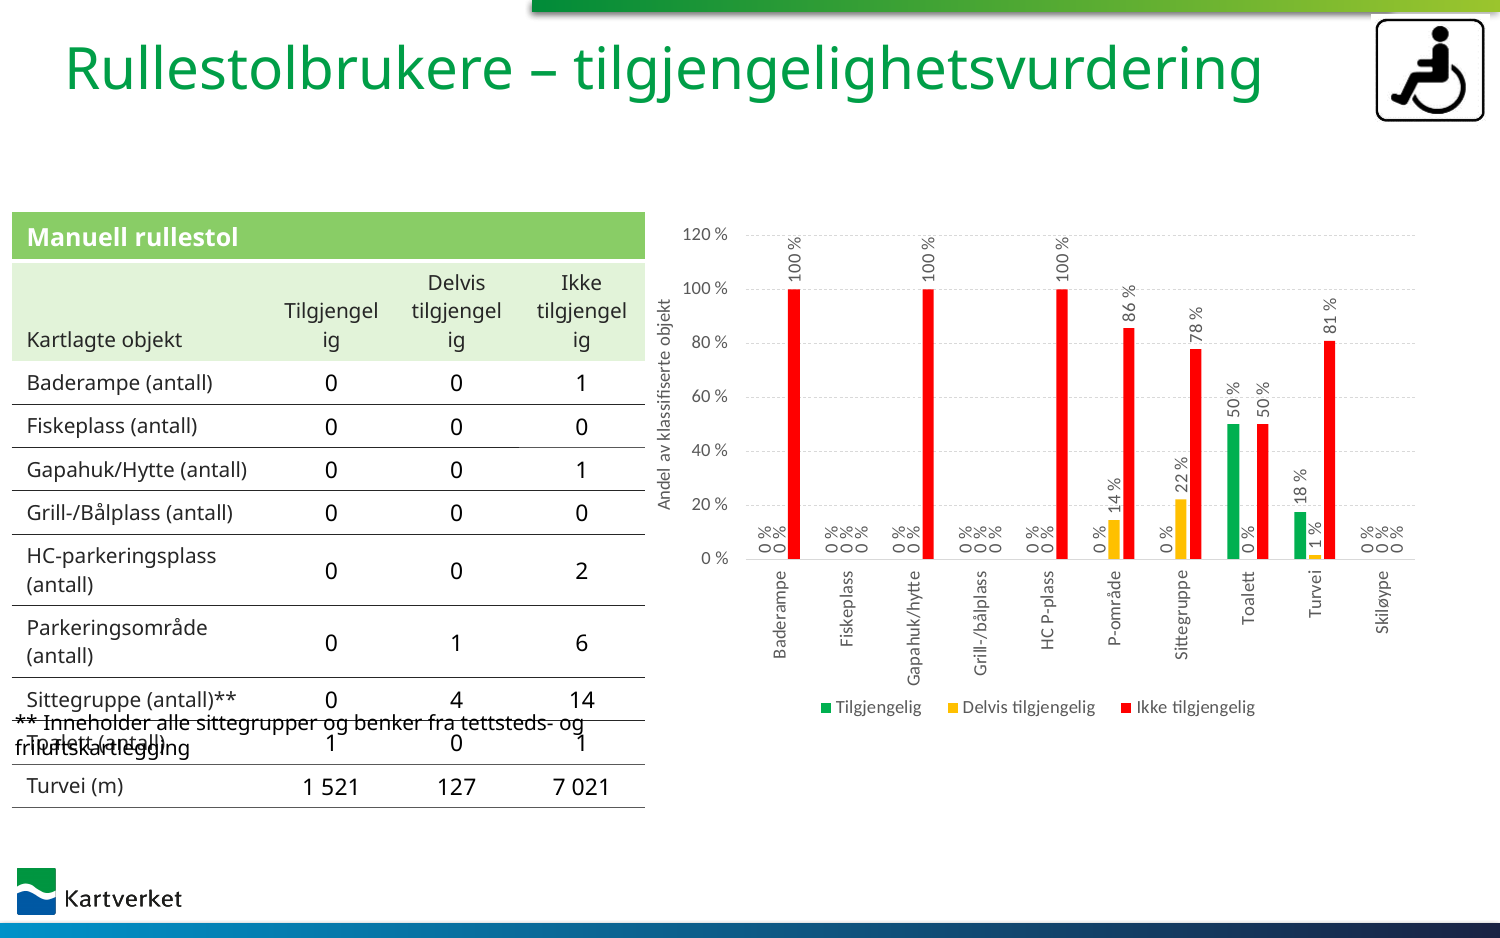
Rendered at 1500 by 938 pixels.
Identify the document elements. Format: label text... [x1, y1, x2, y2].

table_cell 0 [394, 535, 519, 605]
table_cell 1 [519, 448, 638, 490]
table_cell Parkeringsområde (antall) [12, 606, 269, 677]
text_box Rullestolbrukere – tilgjengelighetsvurdering [49, 12, 1372, 109]
table_cell Ikke tilgjengelig [519, 263, 638, 361]
table_cell 14 [519, 678, 638, 702]
table_cell 2 [519, 535, 638, 605]
table_cell 0 [269, 448, 394, 490]
table_cell 1 [519, 361, 638, 404]
table_cell HC-parkeringsplass (antall) [12, 535, 269, 605]
picture [643, 218, 1426, 728]
table_cell 0 [394, 405, 519, 447]
table_cell Gapahuk/Hytte (antall) [12, 448, 269, 490]
table_cell Tilgjengelig [269, 263, 394, 361]
picture [1371, 13, 1491, 127]
table_cell 4 [394, 678, 519, 702]
text_box ** Inneholder alle sittegrupper og benker fra tettsteds- og friluftskartlegging [0, 702, 745, 768]
table_cell 0 [269, 361, 394, 404]
table_cell 0 [519, 405, 638, 447]
table_cell 0 [394, 361, 519, 404]
table_cell 0 [269, 491, 394, 534]
table_cell 0 [519, 491, 638, 534]
table_cell 1 521 [269, 768, 394, 807]
table_cell Turvei (m) [12, 768, 269, 807]
table_cell 0 [269, 535, 394, 605]
table_cell 0 [269, 405, 394, 447]
table_cell Fiskeplass (antall) [12, 405, 269, 447]
table_cell Grill-/Bålplass (antall) [12, 491, 269, 534]
table_cell 7 021 [519, 768, 645, 807]
table_cell 0 [394, 491, 519, 534]
table_cell Delvis tilgjengelig [394, 263, 519, 361]
table_cell 1 [394, 606, 519, 677]
table_cell 6 [519, 606, 638, 677]
table_cell 127 [394, 768, 519, 807]
table_cell 0 [394, 448, 519, 490]
table_cell Sittegruppe (antall)** [12, 678, 269, 702]
table_cell 0 [269, 678, 394, 702]
table_cell Kartlagte objekt [12, 263, 269, 361]
table_header Manuell rullestol [12, 212, 645, 259]
table_cell 0 [269, 606, 394, 677]
table_cell Baderampe (antall) [12, 361, 269, 404]
